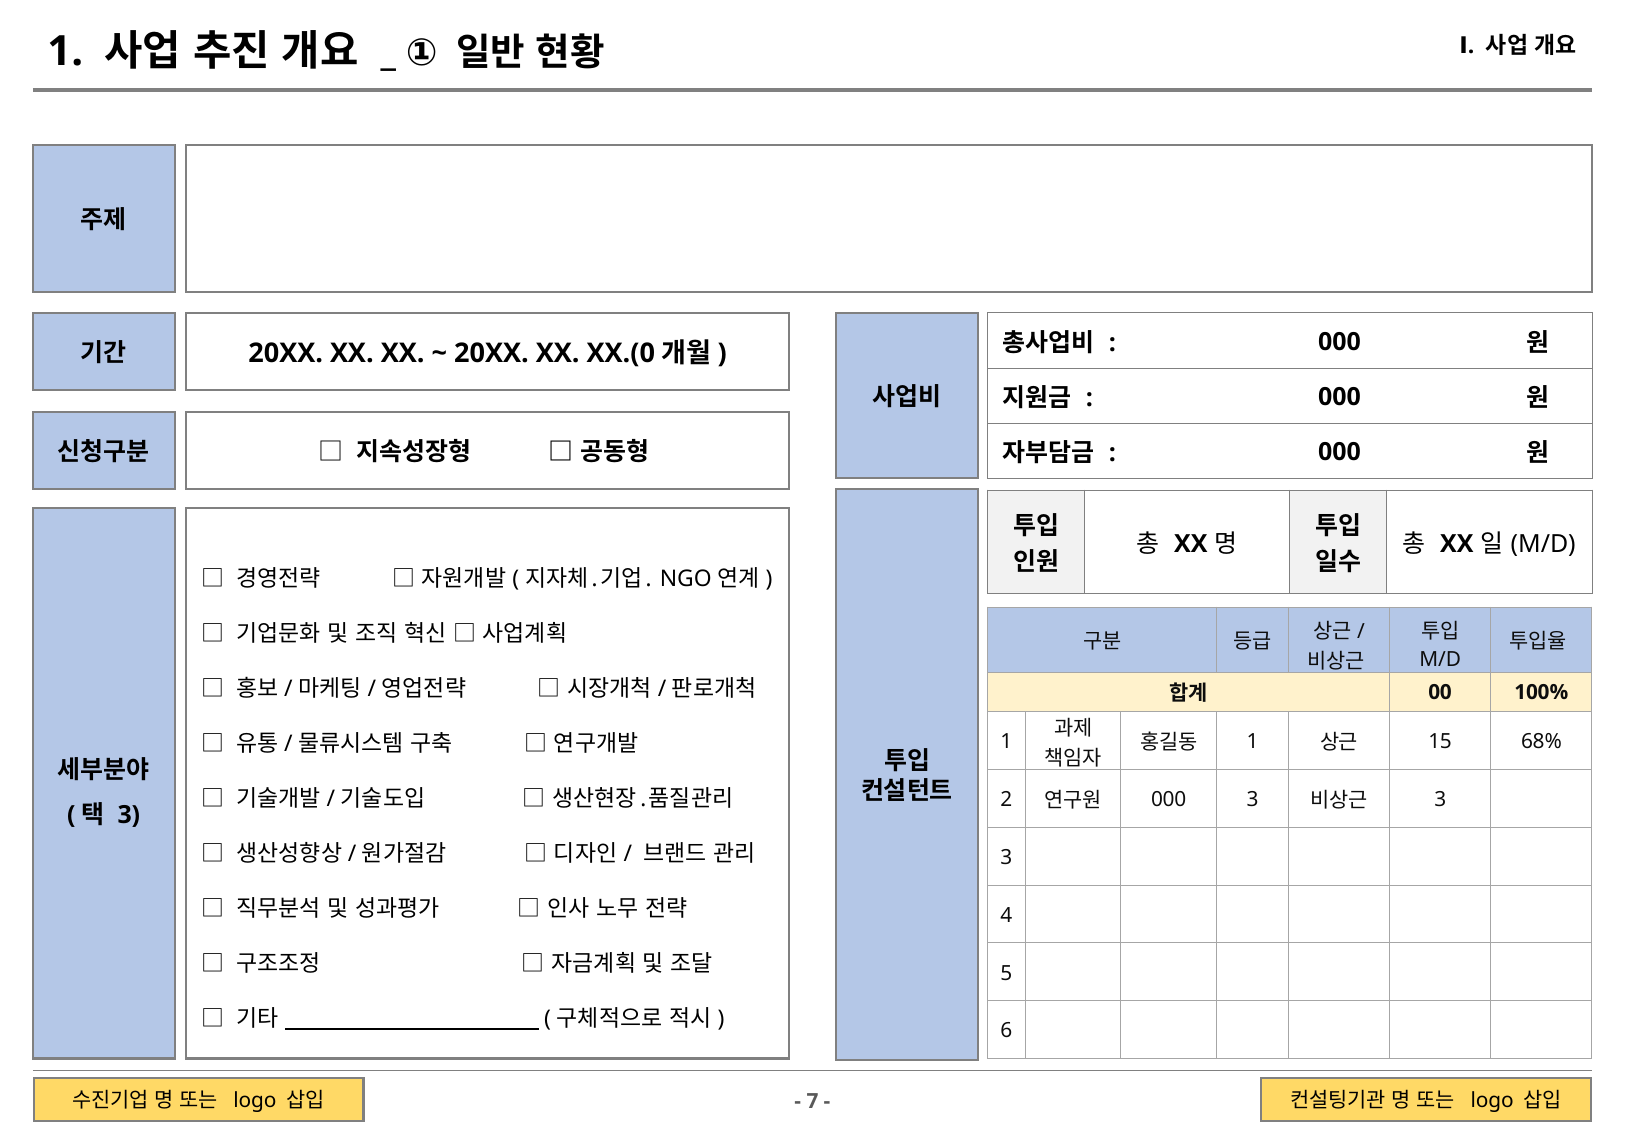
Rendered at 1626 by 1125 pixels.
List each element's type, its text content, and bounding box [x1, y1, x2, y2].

table_cell 5 [988, 943, 1025, 1000]
table_cell [1217, 1001, 1288, 1058]
text_box □ 경영전략 □ 자원개발(지자체․기업․NGO연계) □ 기업문화 및 조직 혁신 □ 사업계획 □ 홍보/마케팅/영업전략 □ 시장개척/판로개척 □ 유통/물류시스템 구축 □ 연구개발 □ 기술개발/기술도입 □ 생산현장․품질관리 □ 생산성향상/원가절감 □ 디자인/ 브랜드 관리 □ 직무분석 및 성과평가 □ 인사 노무 전략 □ 구조조정 □ 자금계획 및 조달 □ 기타 (구체적으로 적시) [185, 507, 790, 1060]
table_cell [1289, 828, 1389, 885]
table_cell 6 [988, 1001, 1025, 1058]
table_cell 자부담금 : [988, 424, 1168, 478]
table_header 등급 [1217, 608, 1288, 672]
text_box □ 지속성장형 □ 공동형 [185, 411, 790, 490]
table_cell [1121, 886, 1216, 942]
table_cell 지원금 : [988, 369, 1168, 423]
table_cell 1 [988, 712, 1025, 769]
table_header 000 [1168, 313, 1511, 368]
table_cell 상근 [1289, 712, 1389, 769]
table_cell 원 [1511, 424, 1592, 478]
text_box Ⅰ. 사업 개요 [1308, 23, 1593, 66]
table_cell 00 [1390, 673, 1490, 711]
table_cell [1390, 943, 1490, 1000]
table_header 총 XX명 [1085, 491, 1289, 593]
table_cell 1 [1217, 712, 1288, 769]
table_header 투입율 [1491, 608, 1591, 672]
table_cell 비상근 [1289, 770, 1389, 827]
table_cell 홍길동 [1121, 712, 1216, 769]
table_cell [1289, 943, 1389, 1000]
table_cell 원 [1511, 369, 1592, 423]
table_cell [1289, 886, 1389, 942]
table_header 투입 M/D [1390, 608, 1490, 672]
text_box [185, 144, 1593, 293]
table_cell 000 [1168, 369, 1511, 423]
table_cell [1026, 1001, 1120, 1058]
table_cell [1289, 1001, 1389, 1058]
text_box 투입 컨설턴트 [835, 488, 979, 1061]
table_cell 100% [1491, 673, 1591, 711]
table_cell 4 [988, 886, 1025, 942]
text_box 신청구분 [32, 411, 176, 490]
table_cell [1026, 886, 1120, 942]
table_cell [1121, 1001, 1216, 1058]
text_box 주제 [32, 144, 176, 293]
table_cell 과제 책임자 [1026, 712, 1120, 769]
table_header 총 XX일(M/D) [1387, 491, 1592, 593]
table_cell [1390, 1001, 1490, 1058]
table_header 투입 인원 [988, 491, 1084, 593]
table_header 투입 일수 [1290, 491, 1386, 593]
table_cell 68% [1491, 712, 1591, 769]
text_box 사업비 [835, 312, 979, 479]
table_cell [1491, 828, 1591, 885]
table_cell [1491, 943, 1591, 1000]
table_cell 연구원 [1026, 770, 1120, 827]
table_header 구분 [988, 608, 1216, 672]
table_cell 3 [1390, 770, 1490, 827]
table_cell 2 [988, 770, 1025, 827]
text_box 20XX. XX. XX. ~ 20XX. XX. XX.(0개월) [185, 312, 790, 391]
table_cell 15 [1390, 712, 1490, 769]
table_cell [1121, 828, 1216, 885]
table_cell [1491, 770, 1591, 827]
table_cell [1491, 1001, 1591, 1058]
table_cell [1217, 943, 1288, 1000]
table_cell 3 [988, 828, 1025, 885]
table_header 원 [1511, 313, 1592, 368]
table_cell [1217, 886, 1288, 942]
table_cell 000 [1168, 424, 1511, 478]
table_header 상근/ 비상근 [1289, 608, 1389, 672]
table_cell [1390, 828, 1490, 885]
table_cell [1121, 943, 1216, 1000]
table_cell 000 [1121, 770, 1216, 827]
table_cell 3 [1217, 770, 1288, 827]
text_box 기간 [32, 312, 176, 391]
text_box 1. 사업 추진 개요 _ ① 일반 현황 [32, 16, 1061, 81]
table_cell [1491, 886, 1591, 942]
table_cell [1026, 828, 1120, 885]
table_cell [1390, 886, 1490, 942]
text_box 세부분야 (택 3) [32, 507, 176, 1060]
table_cell 합계 [988, 673, 1389, 711]
table_header 총사업비 : [988, 313, 1168, 368]
table_cell [1026, 943, 1120, 1000]
table_cell [1217, 828, 1288, 885]
